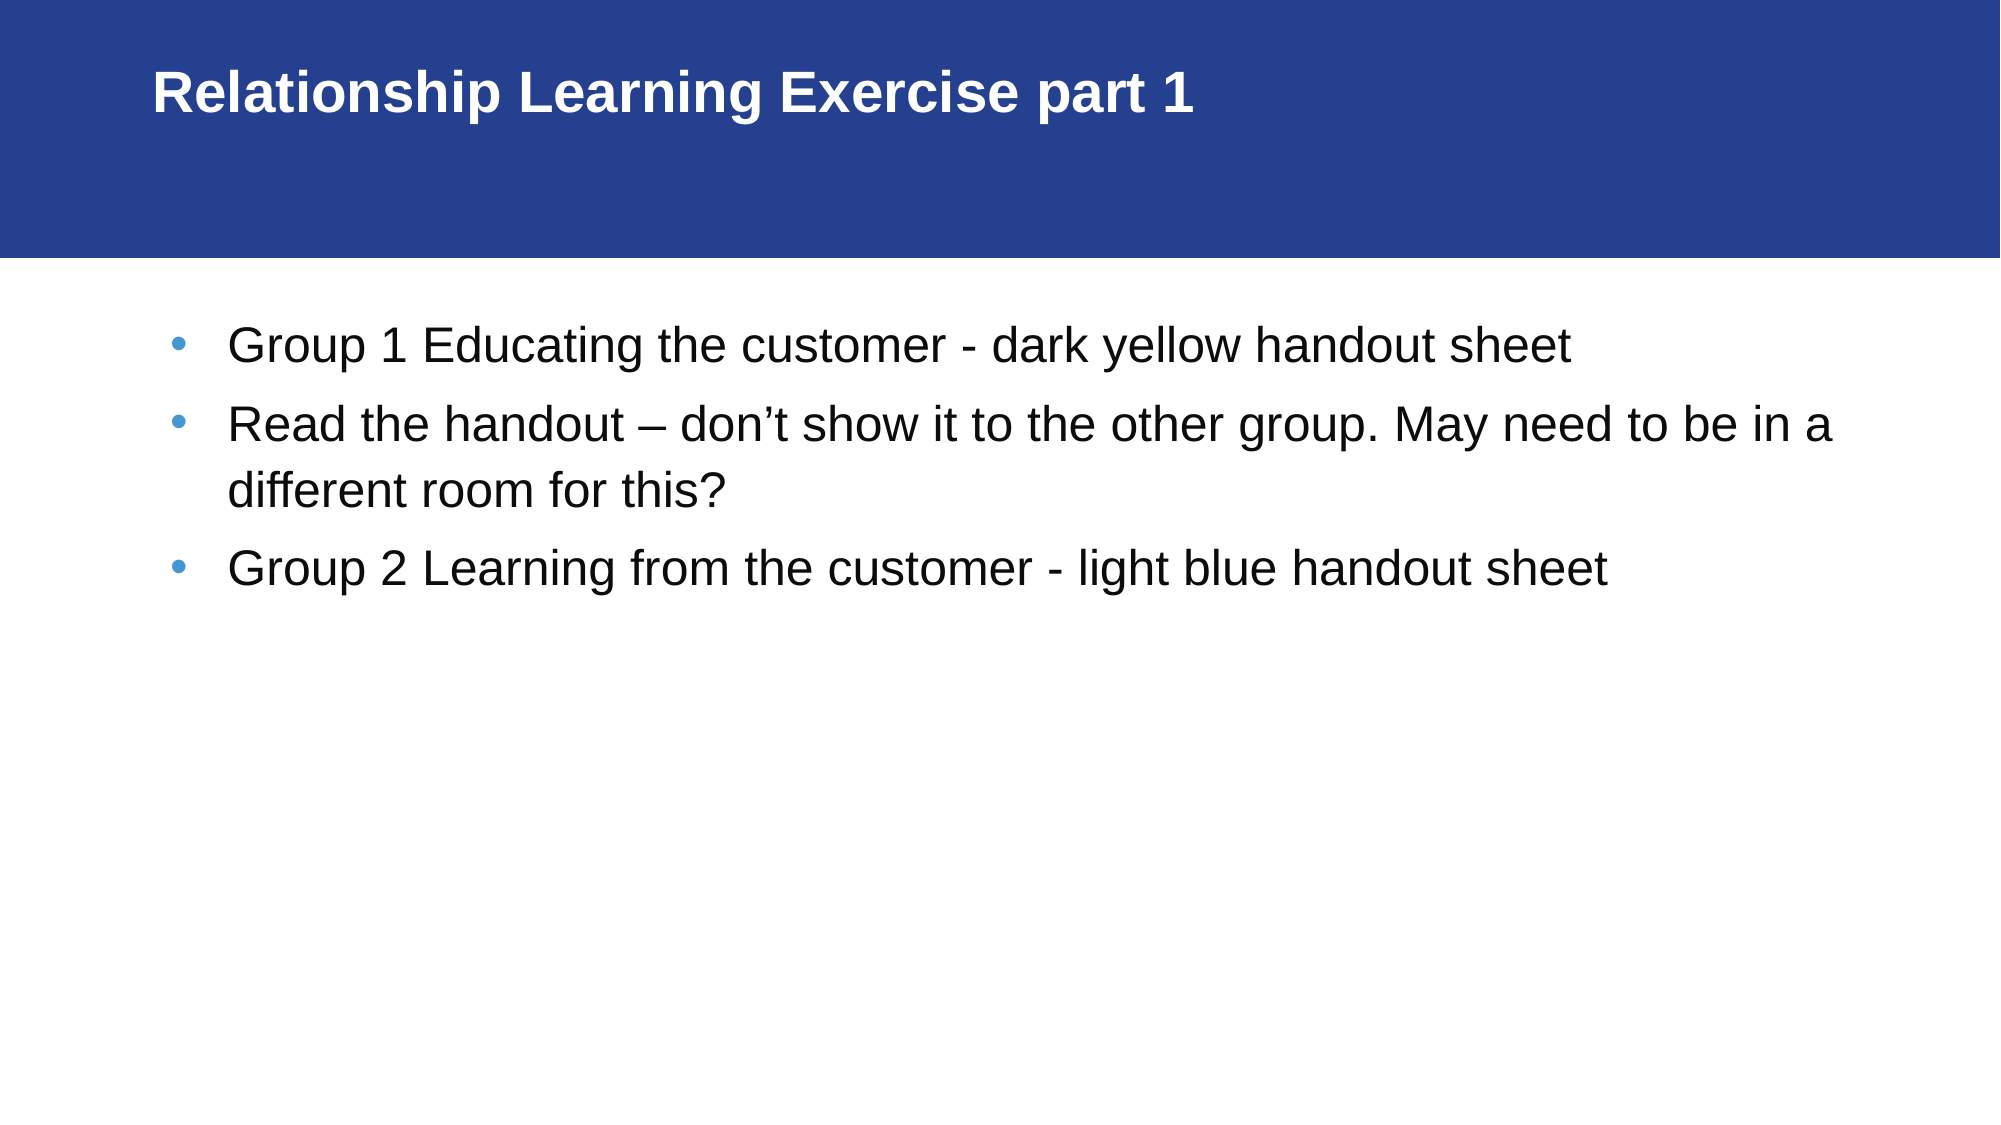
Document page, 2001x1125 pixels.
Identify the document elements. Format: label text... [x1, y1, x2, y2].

list Group 1 Educating the customer - dark yellow handout sheet Read the handout – don’t show it to the other group. May need to be in a different room for this? Group 2 Learning from the customer - light blue handout sheet [137, 299, 1863, 1025]
title Relationship Learning Exercise part 1 [137, 20, 1863, 238]
